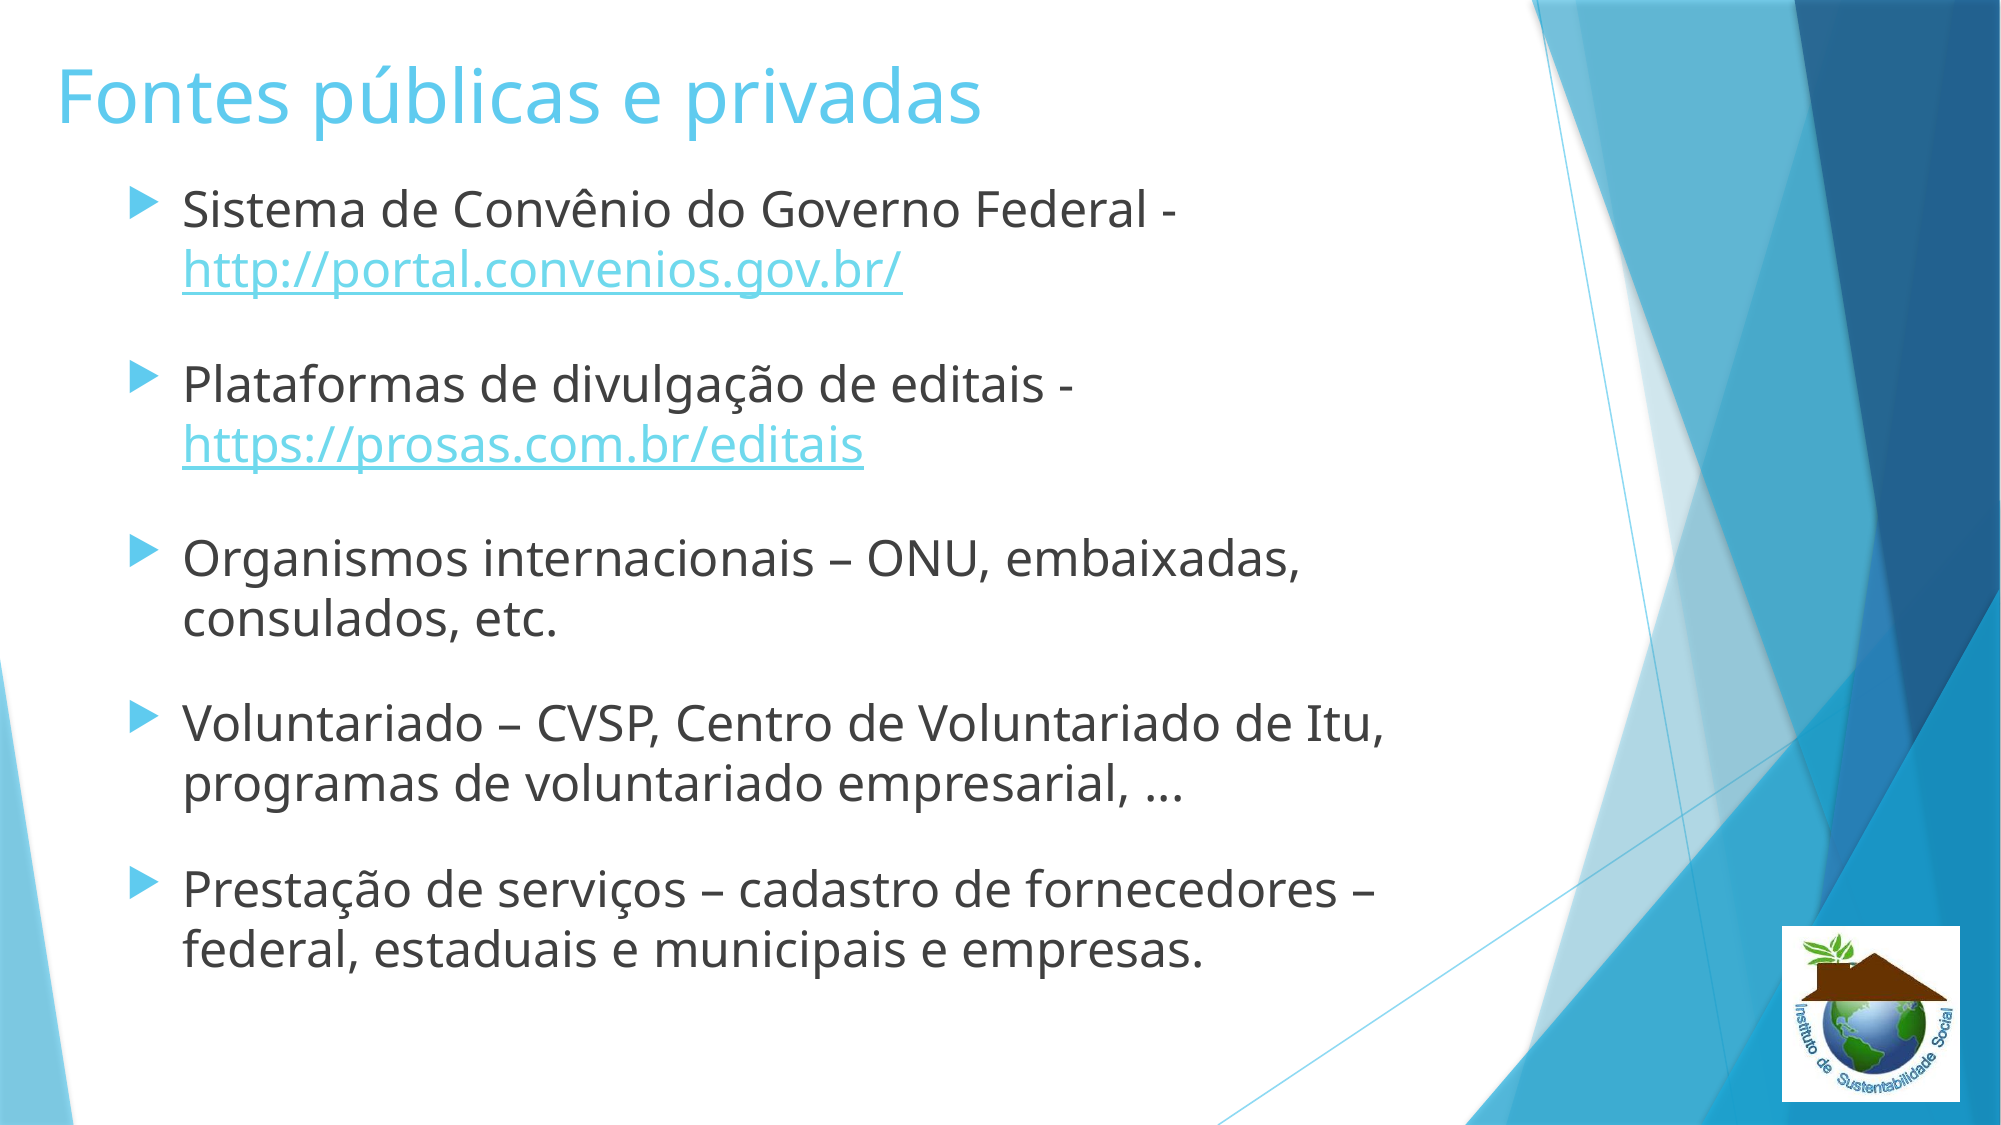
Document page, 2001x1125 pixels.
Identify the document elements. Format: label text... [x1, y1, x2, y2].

title Fontes públicas e privadas [40, 40, 1451, 171]
list Sistema de Convênio do Governo Federal - http://portal.convenios.gov.br/ Plataformas de divulgação de editais - https://prosas.com.br/editais Organismos internacionais – ONU, embaixadas, consulados, etc. Voluntariado – CVSP, Centro de Voluntariado de Itu, programas de voluntariado empresarial, ... Prestação de serviços – cadastro de fornecedores – federal, estaduais e municipais e empresas. [111, 170, 1553, 1016]
picture [1782, 926, 1960, 1102]
